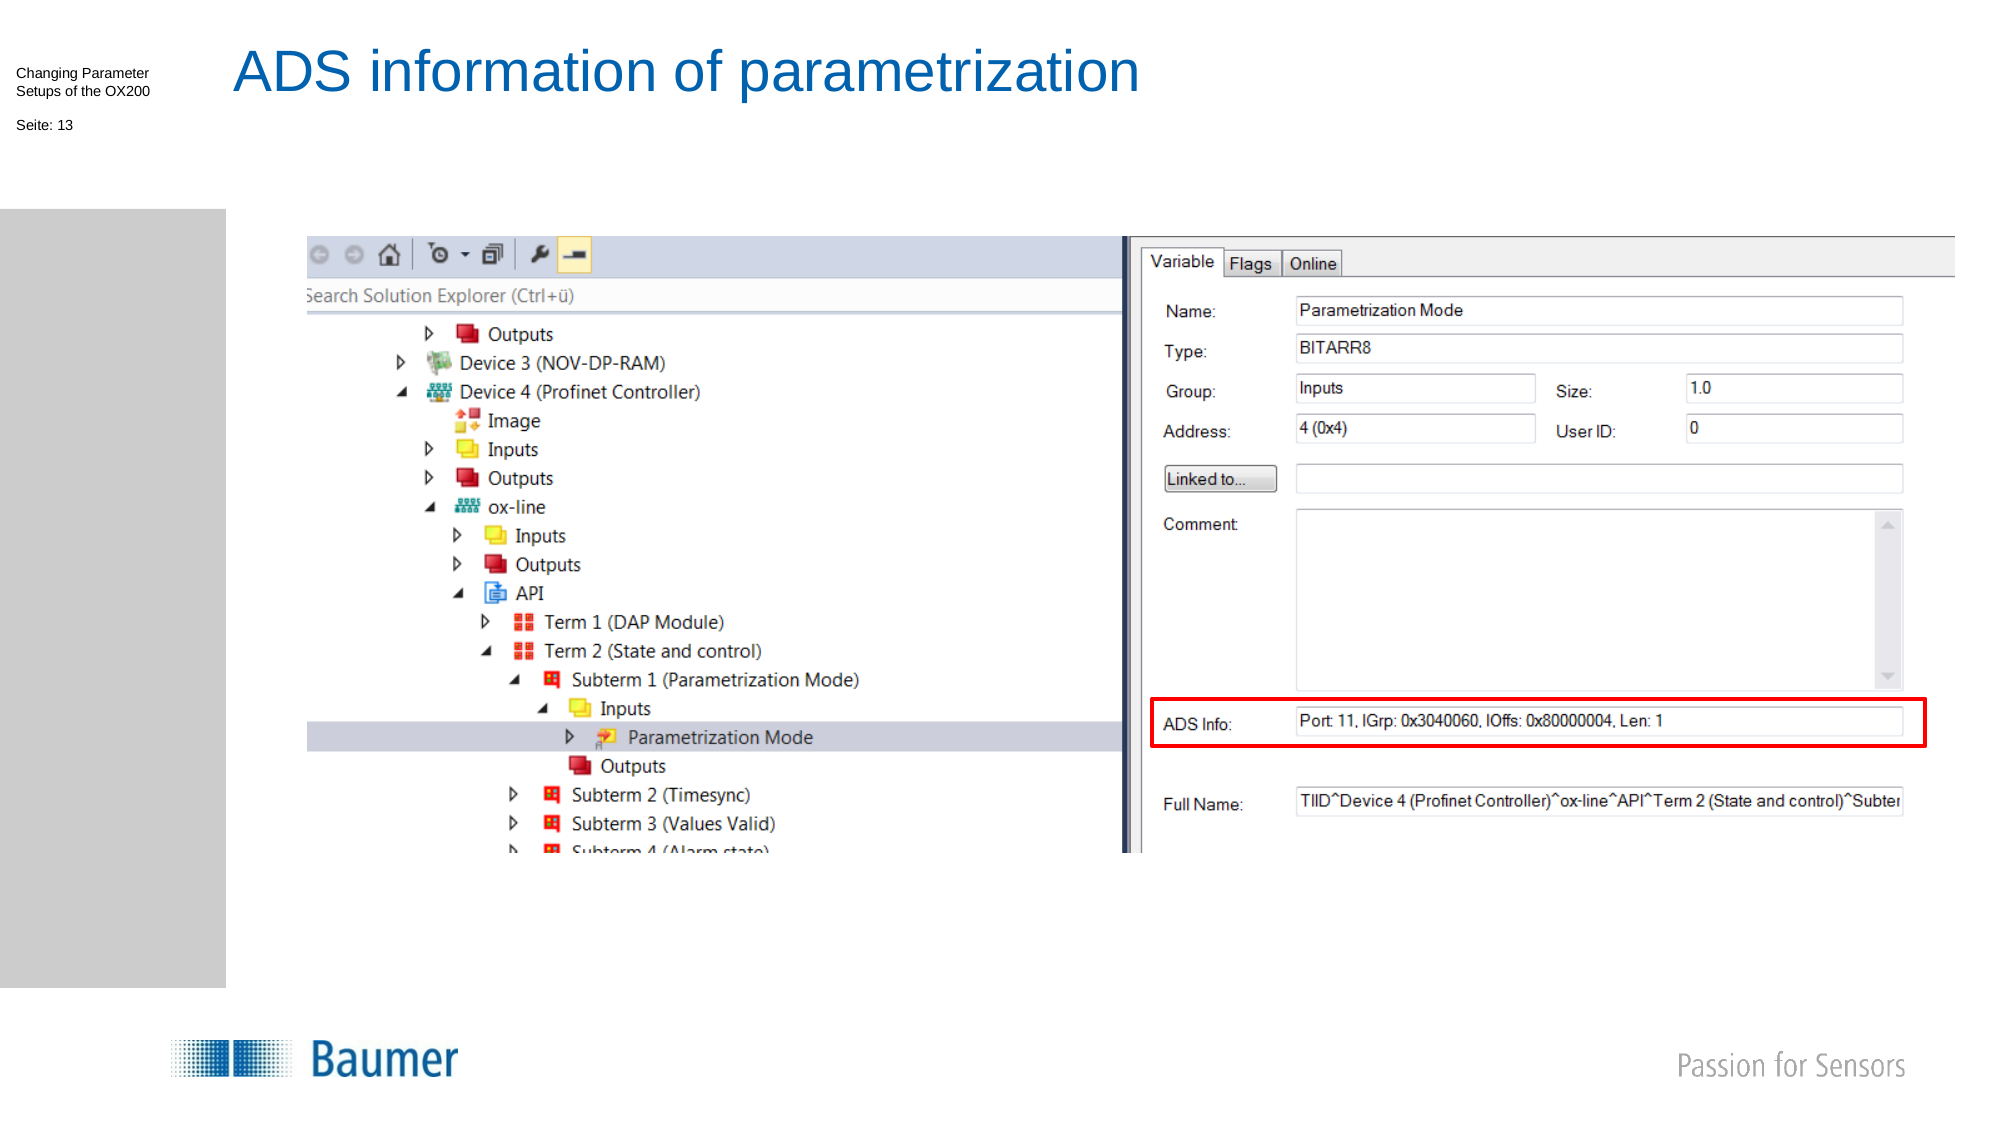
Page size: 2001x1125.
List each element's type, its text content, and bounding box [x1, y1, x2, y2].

slide_number Seite: 13 [16, 118, 198, 131]
picture [306, 235, 1955, 853]
title ADS information of parametrization [233, 38, 1904, 185]
slide_number Changing Parameter Setups of the OX200 [16, 64, 198, 77]
picture [171, 1040, 458, 1077]
picture [1679, 1051, 1905, 1077]
